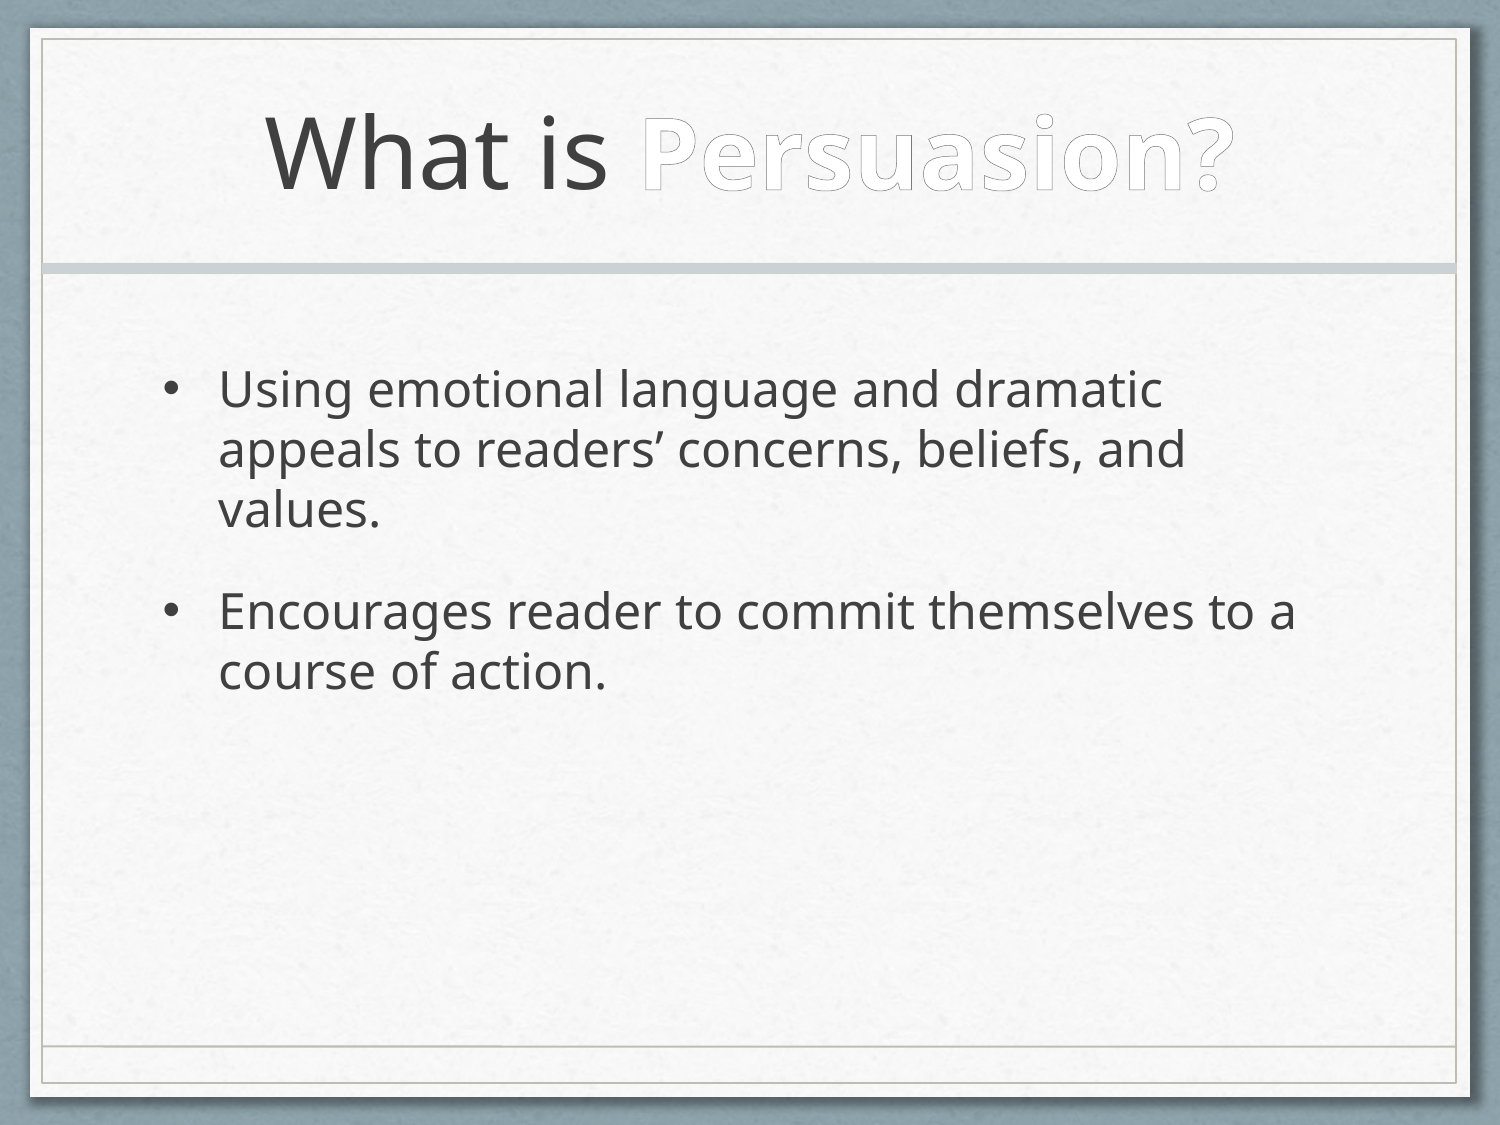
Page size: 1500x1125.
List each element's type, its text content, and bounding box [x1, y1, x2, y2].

picture [30, 28, 1470, 1097]
list Using emotional language and dramatic appeals to readers’ concerns, beliefs, and values. Encourages reader to commit themselves to a course of action. [147, 350, 1353, 995]
title What is Persuasion? [147, 40, 1353, 260]
